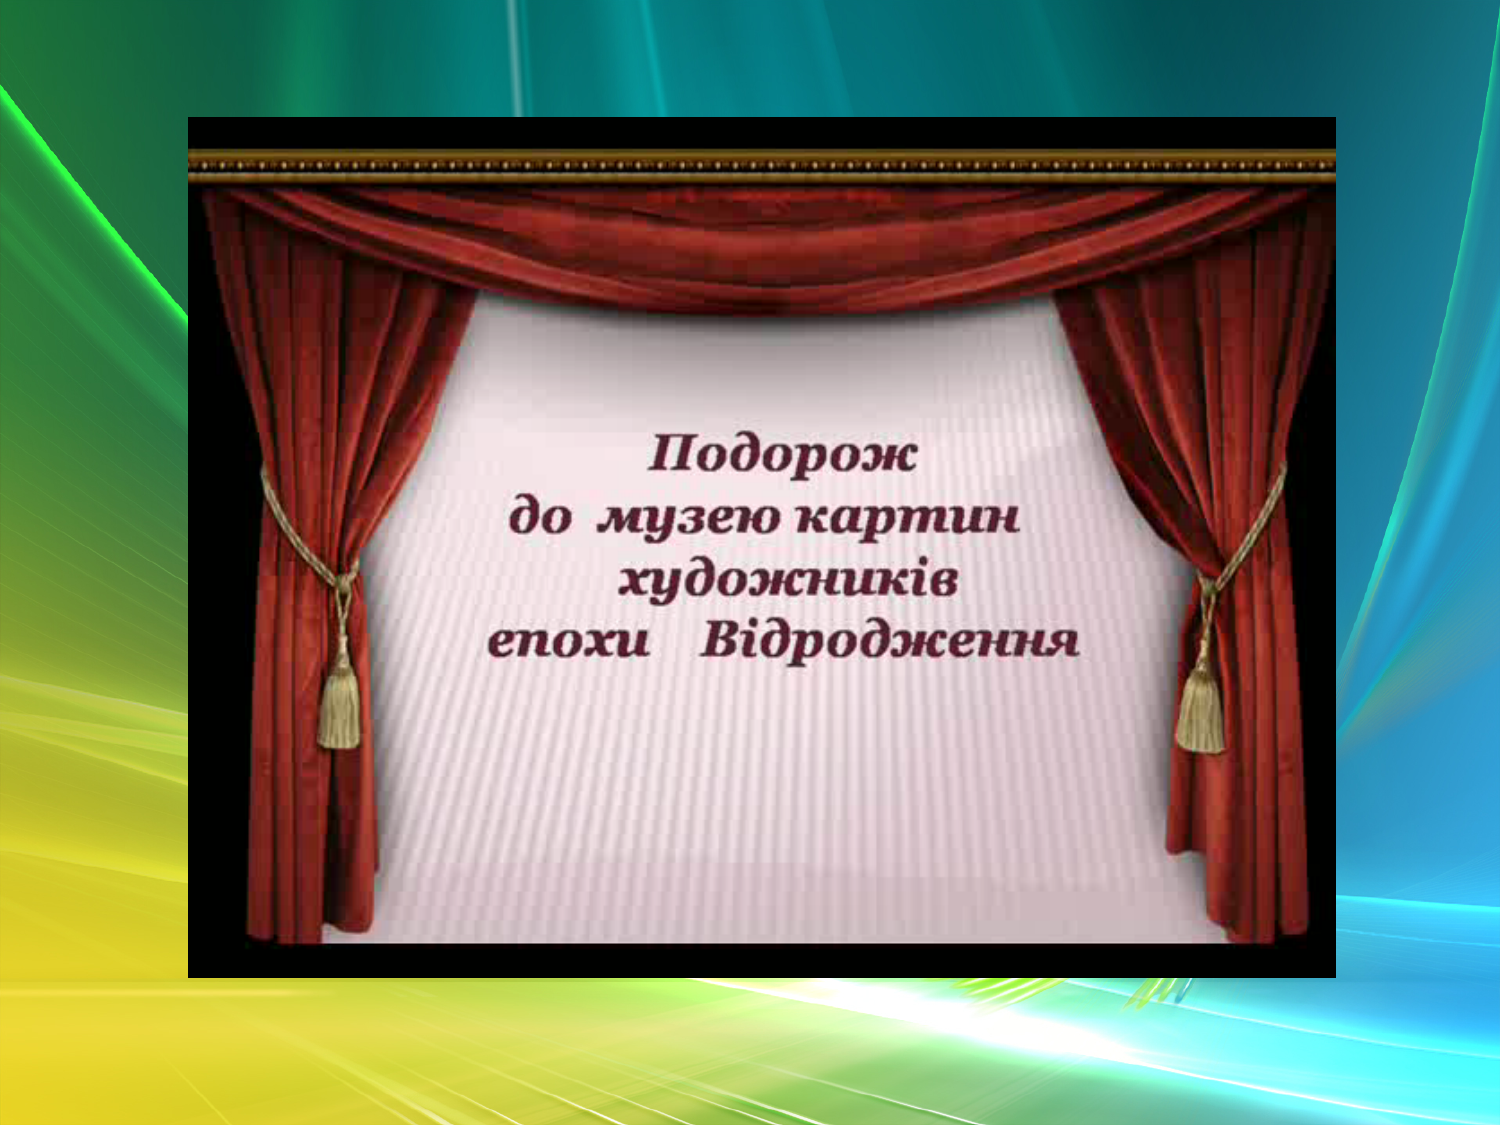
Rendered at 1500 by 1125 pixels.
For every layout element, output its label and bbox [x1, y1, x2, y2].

text_box [187, 116, 1337, 979]
picture [0, 0, 1500, 1125]
